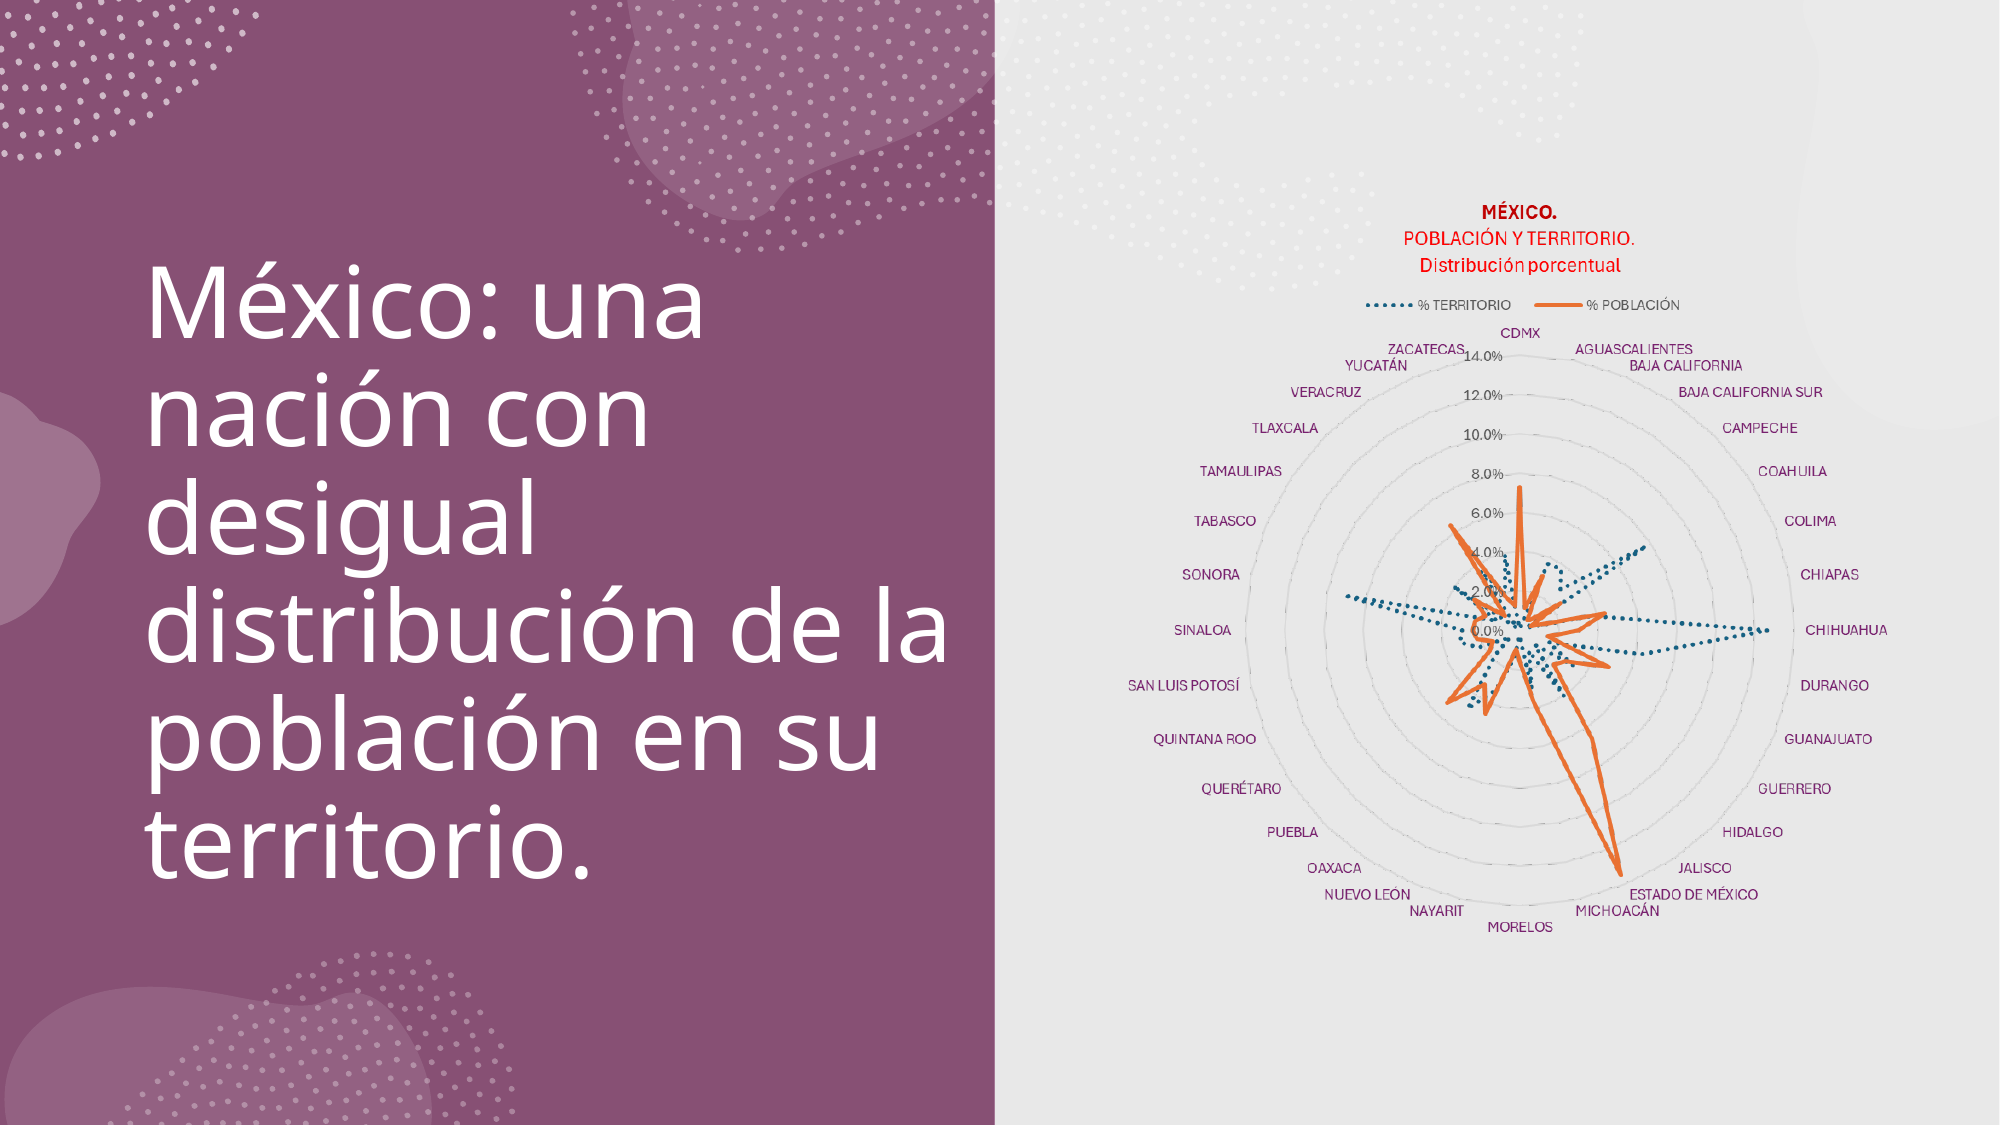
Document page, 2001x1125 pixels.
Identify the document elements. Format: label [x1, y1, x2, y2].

text_box [0, 0, 2000, 1125]
picture [1071, 184, 1968, 940]
